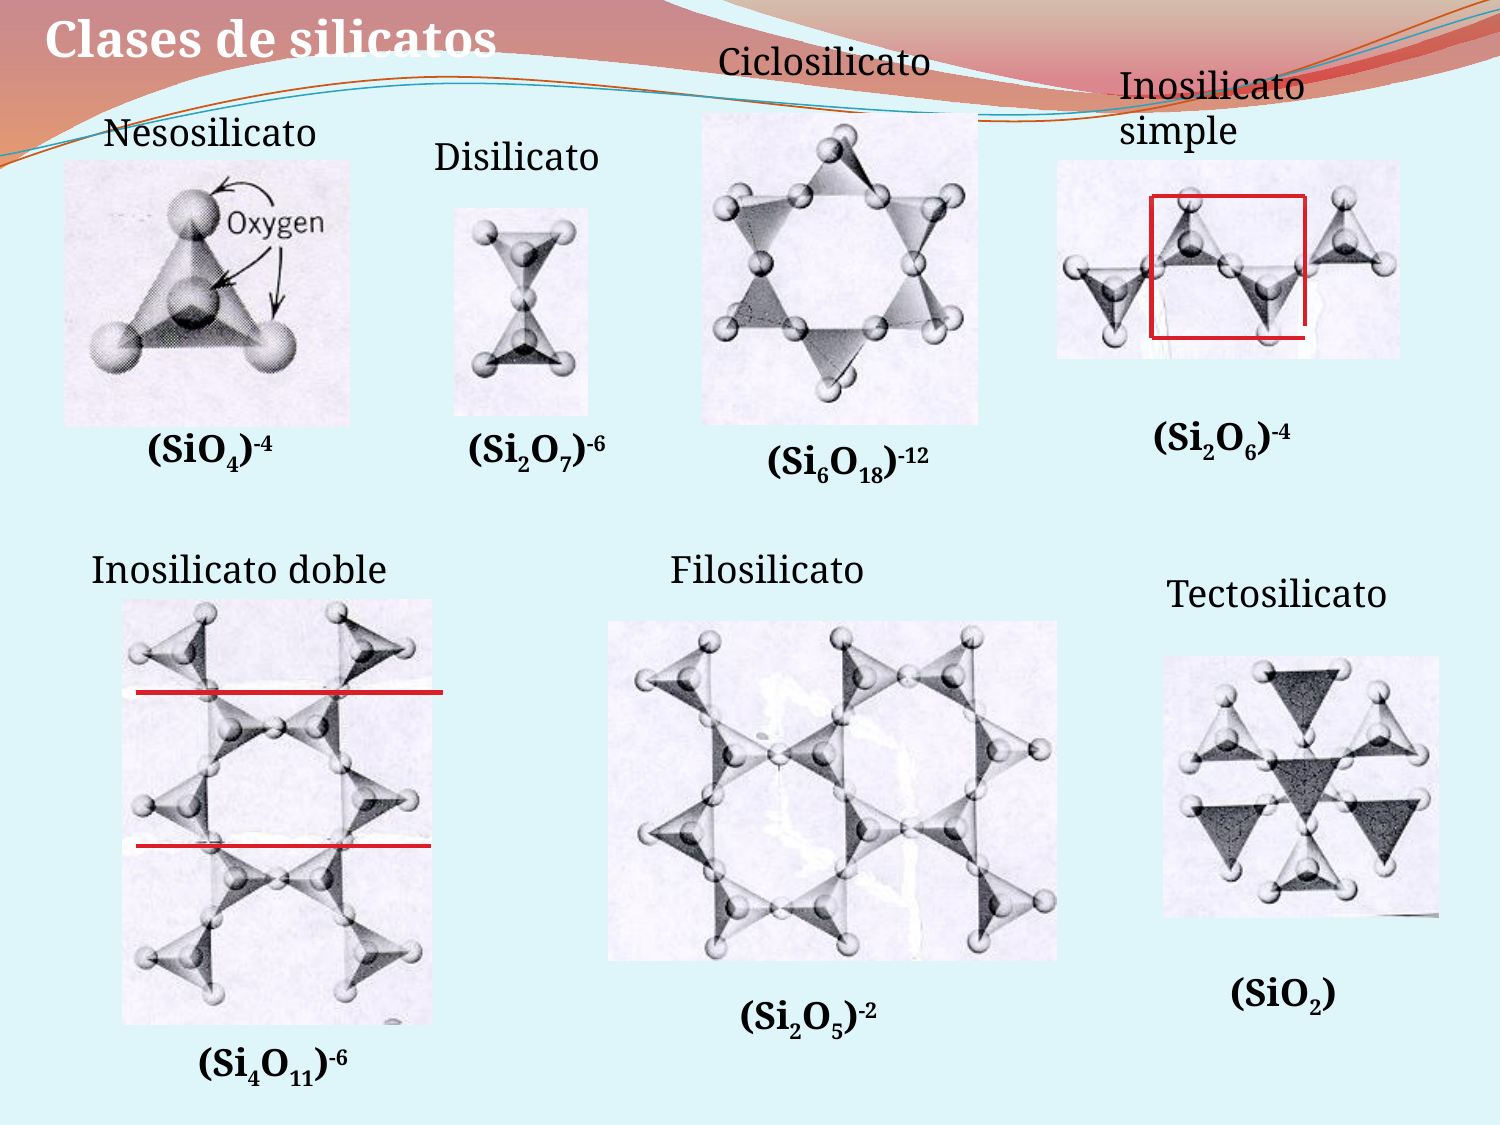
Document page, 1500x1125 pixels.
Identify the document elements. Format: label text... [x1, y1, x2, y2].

text_box Filosilicato [655, 538, 999, 599]
picture [454, 207, 588, 417]
picture [702, 113, 978, 425]
text_box (Si2O7)-6 [452, 417, 631, 484]
text_box Inosilicato simple [1104, 54, 1447, 160]
picture [64, 160, 350, 427]
text_box (Si2O5)-2 [724, 984, 903, 1051]
text_box Clases de silicatos [29, 0, 538, 75]
text_box Inosilicato doble [76, 538, 514, 599]
picture [608, 621, 1057, 961]
picture [122, 598, 433, 1025]
text_box (Si6O18)-12 [751, 437, 955, 496]
text_box Disilicato [419, 125, 632, 186]
text_box (Si4O11)-6 [182, 1037, 373, 1098]
text_box Tectosilicato [1151, 562, 1447, 623]
text_box (Si2O6)-4 [1137, 406, 1316, 472]
picture [1163, 656, 1439, 919]
text_box (SiO4)-4 [132, 439, 298, 484]
text_box Ciclosilicato [702, 30, 951, 91]
text_box (SiO2) [1215, 961, 1362, 1028]
text_box Nesosilicato [88, 101, 349, 160]
picture [1056, 160, 1400, 360]
